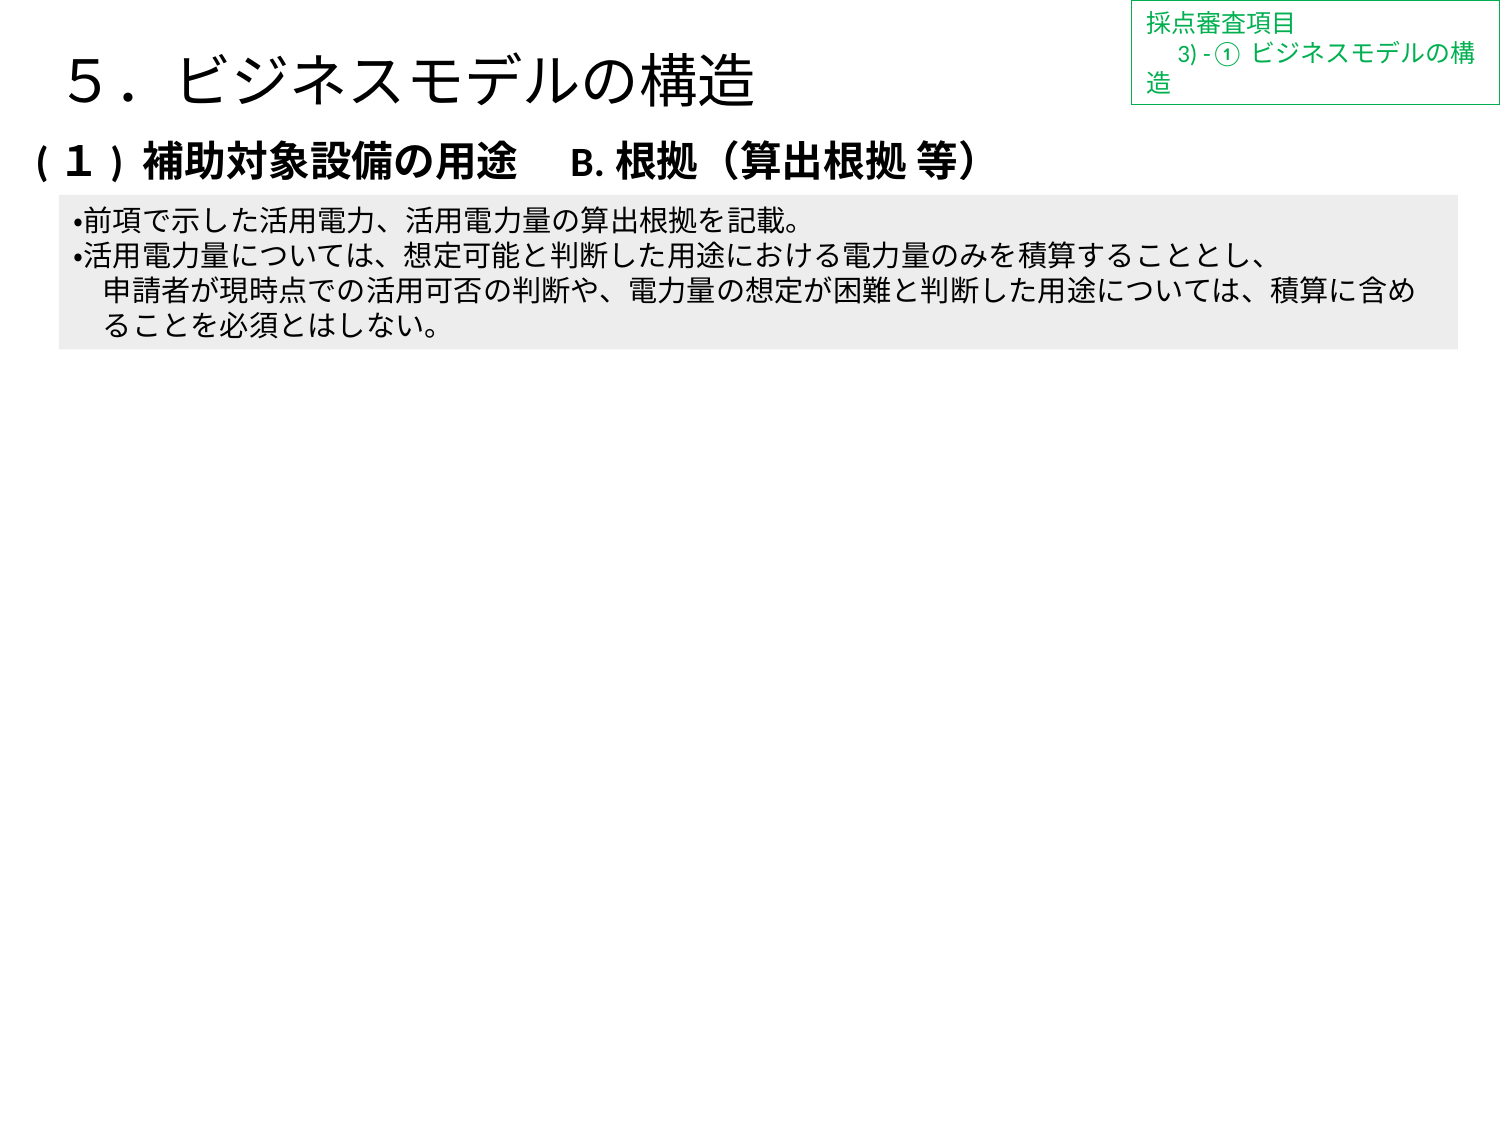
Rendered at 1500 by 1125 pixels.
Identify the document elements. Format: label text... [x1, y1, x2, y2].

text_box (１) 補助対象設備の用途 B.根拠（算出根拠 等） [20, 127, 1016, 193]
text_box ・前項で示した活用電力、活用電力量の算出根拠を記載。 ・活用電力量については、想定可能と判断した用途における電力量のみを積算することとし、 申請者が現時点での活用可否の判断や、電力量の想定が困難と判断した用途については、積算に含め ることを必須とはしない。 [58, 194, 1458, 350]
text_box 採点審査項目 3) -①ビジネスモデルの構造 [1131, 0, 1500, 105]
text_box ５．ビジネスモデルの構造 [41, 34, 1458, 158]
